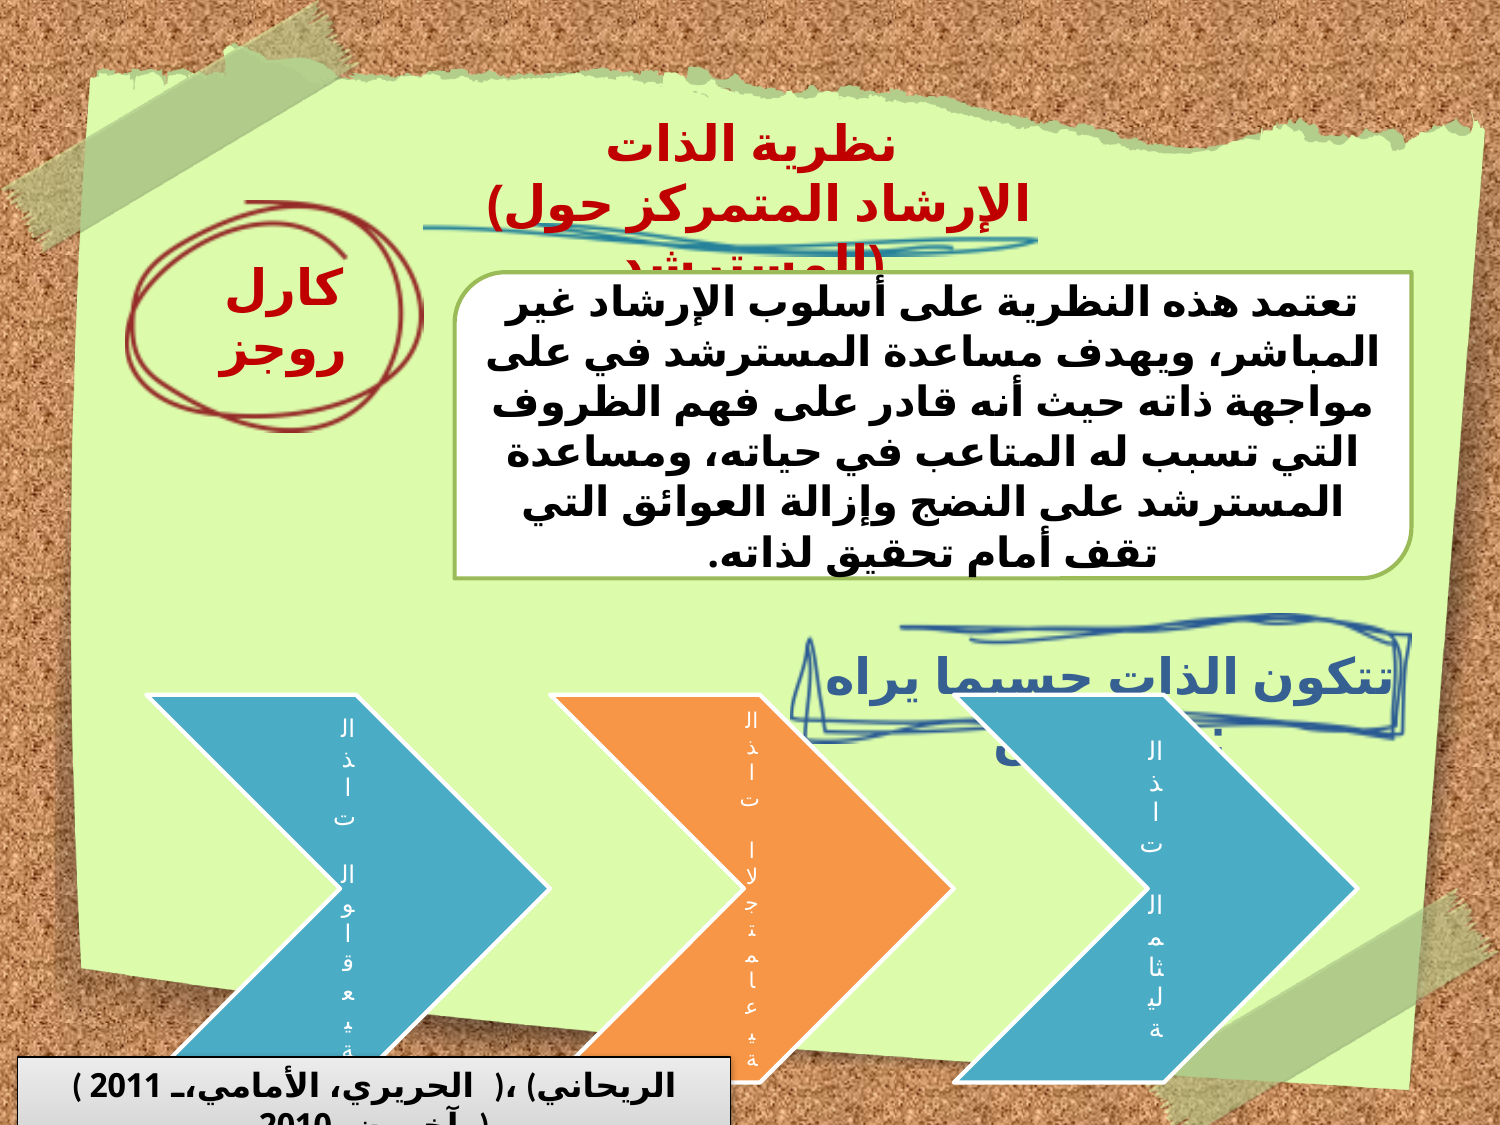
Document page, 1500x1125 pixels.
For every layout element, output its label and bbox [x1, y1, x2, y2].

picture [0, 0, 1500, 1125]
text_box [146, 694, 1358, 1083]
